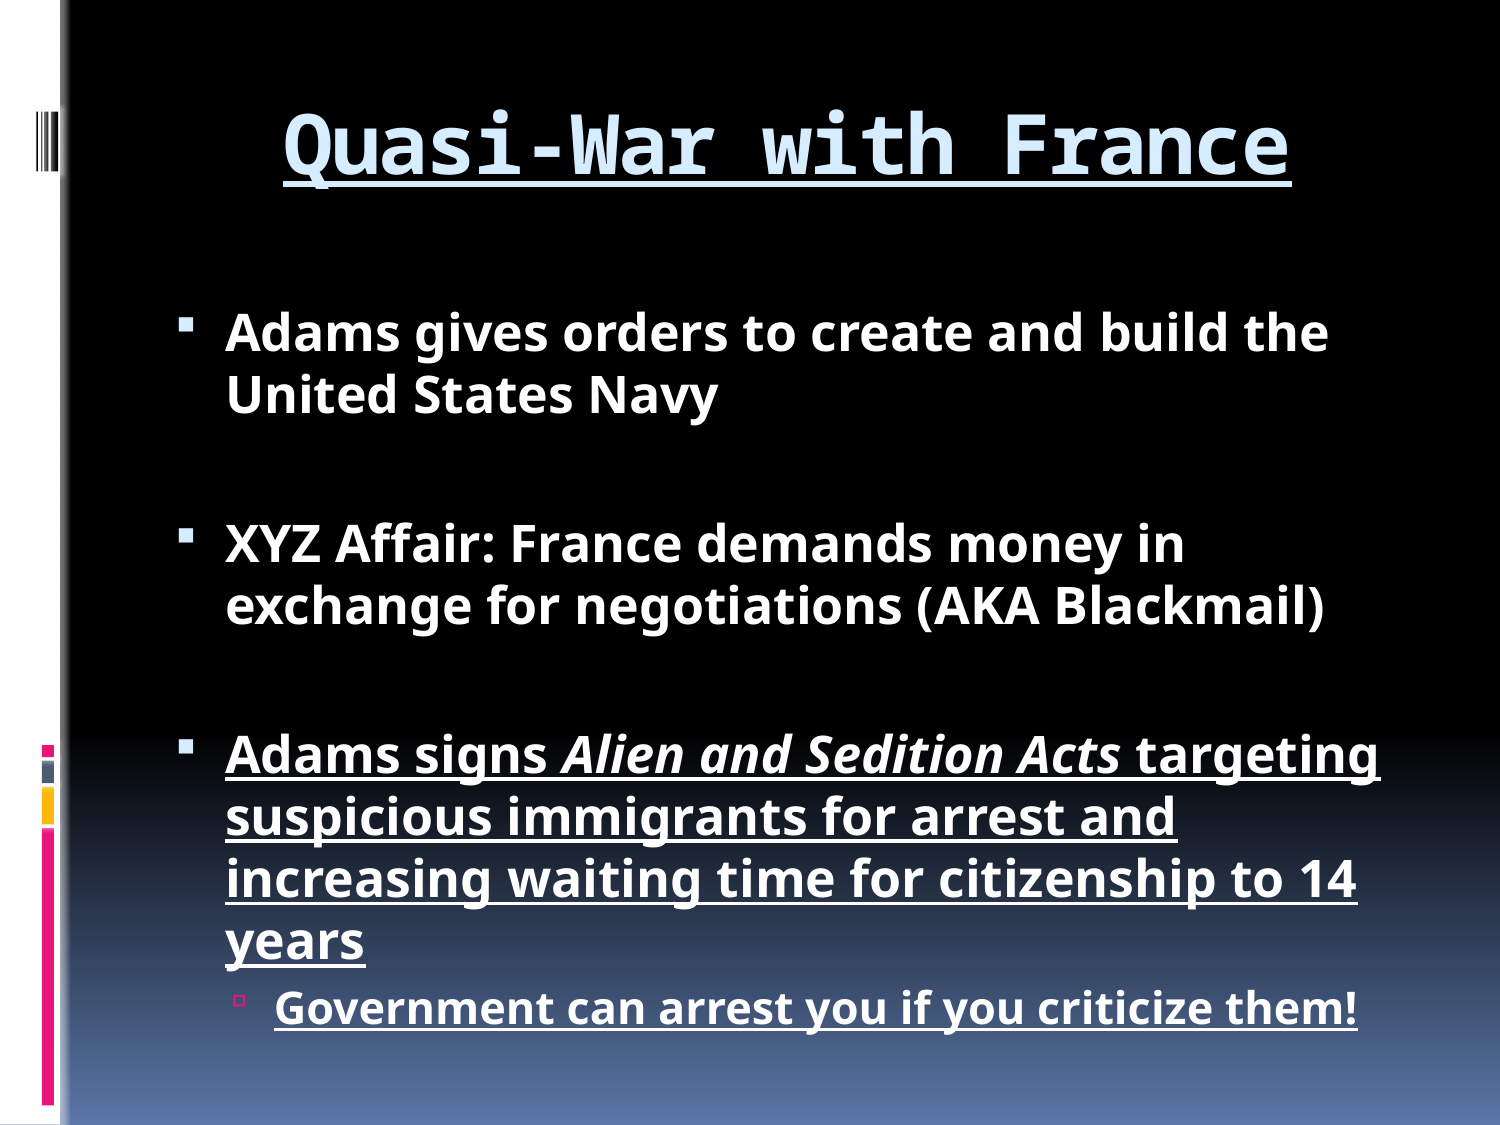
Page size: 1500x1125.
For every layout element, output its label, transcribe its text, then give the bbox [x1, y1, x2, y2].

list Adams gives orders to create and build the United States Navy XYZ Affair: France demands money in exchange for negotiations (AKA Blackmail) Adams signs Alien and Sedition Acts targeting suspicious immigrants for arrest and increasing waiting time for citizenship to 14 years Government can arrest you if you criticize them! [150, 292, 1425, 1043]
title Quasi-War with France [150, 83, 1425, 234]
